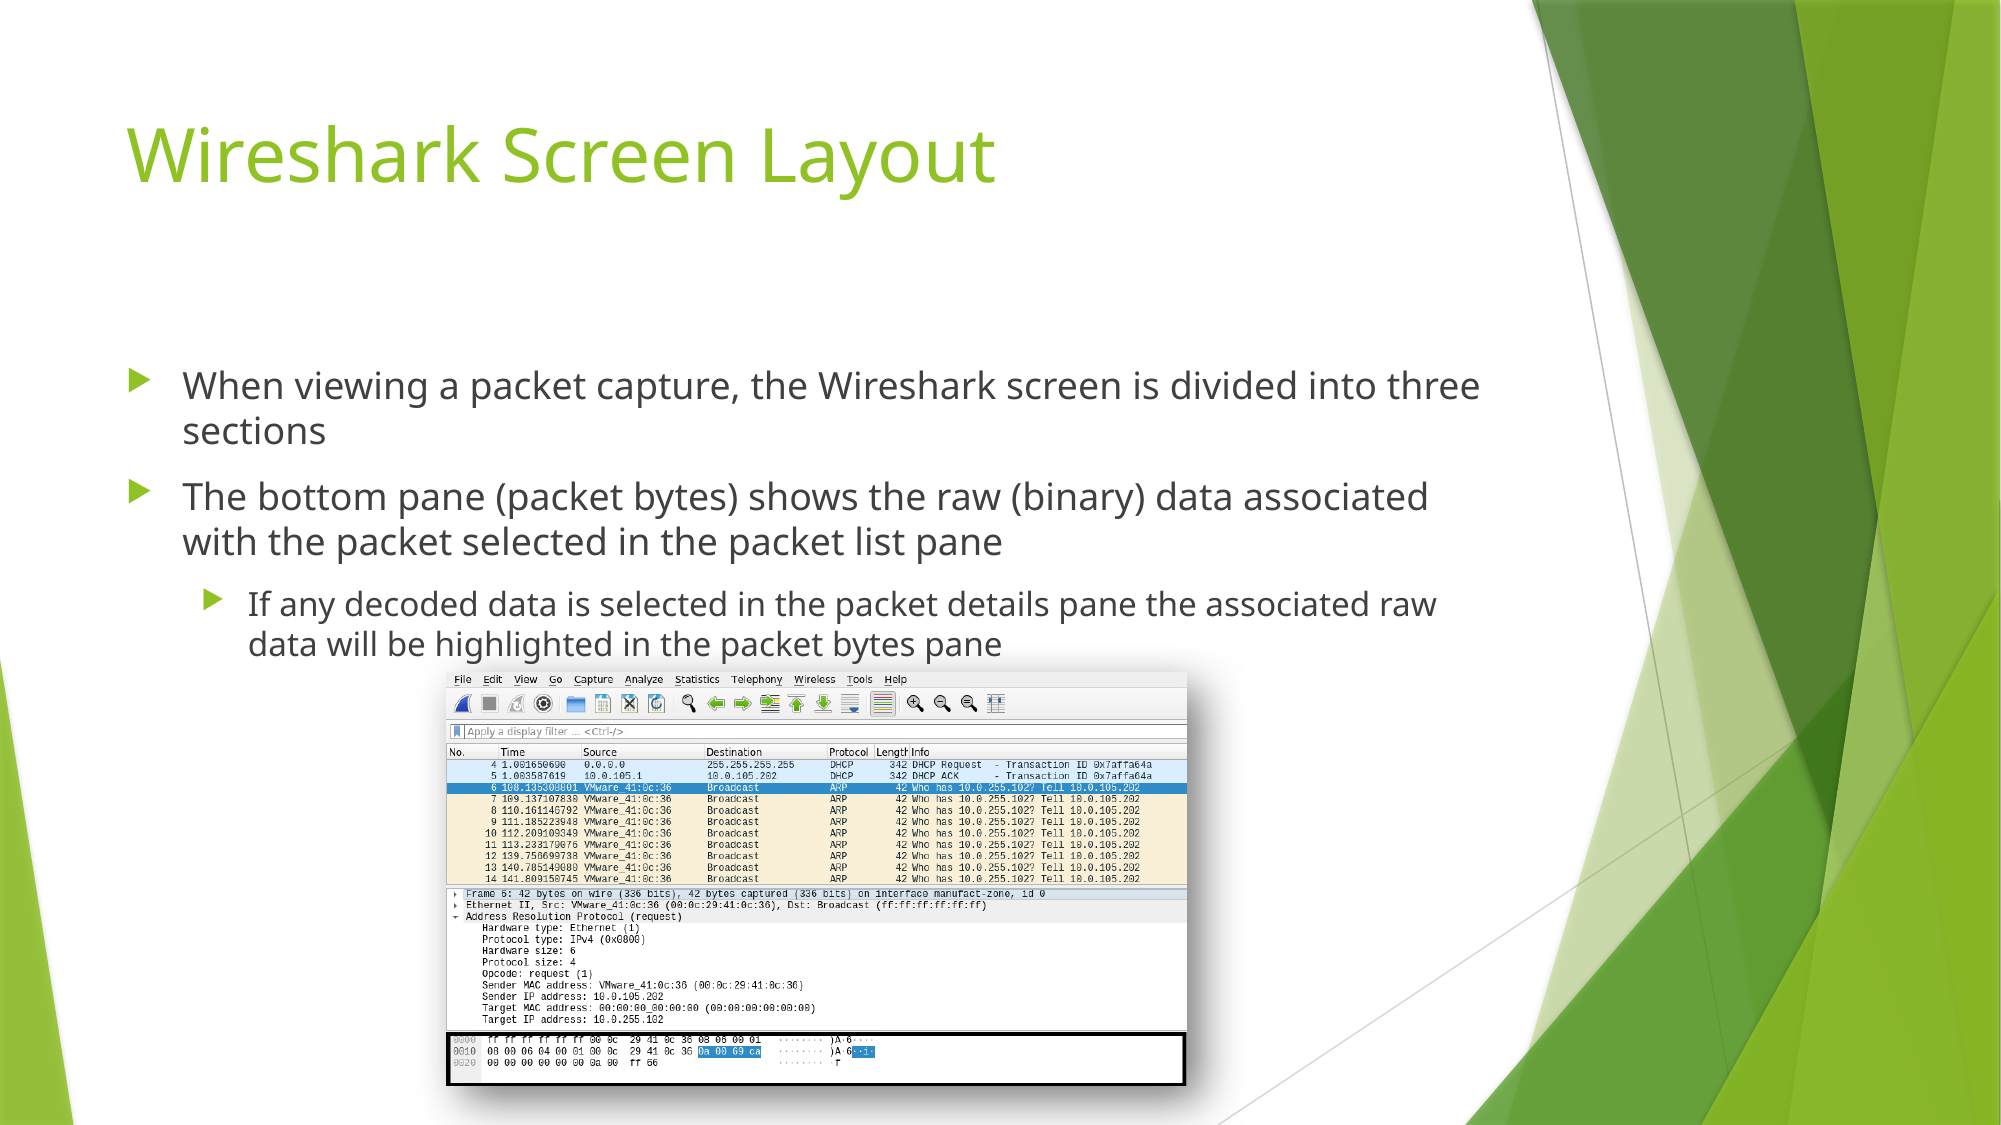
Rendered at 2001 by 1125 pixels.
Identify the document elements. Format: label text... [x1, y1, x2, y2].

picture [445, 672, 1187, 1086]
list When viewing a packet capture, the Wireshark screen is divided into three sections The bottom pane (packet bytes) shows the raw (binary) data associated with the packet selected in the packet list pane If any decoded data is selected in the packet details pane the associated raw data will be highlighted in the packet bytes pane [111, 354, 1522, 992]
title Wireshark Screen Layout [111, 99, 1522, 317]
